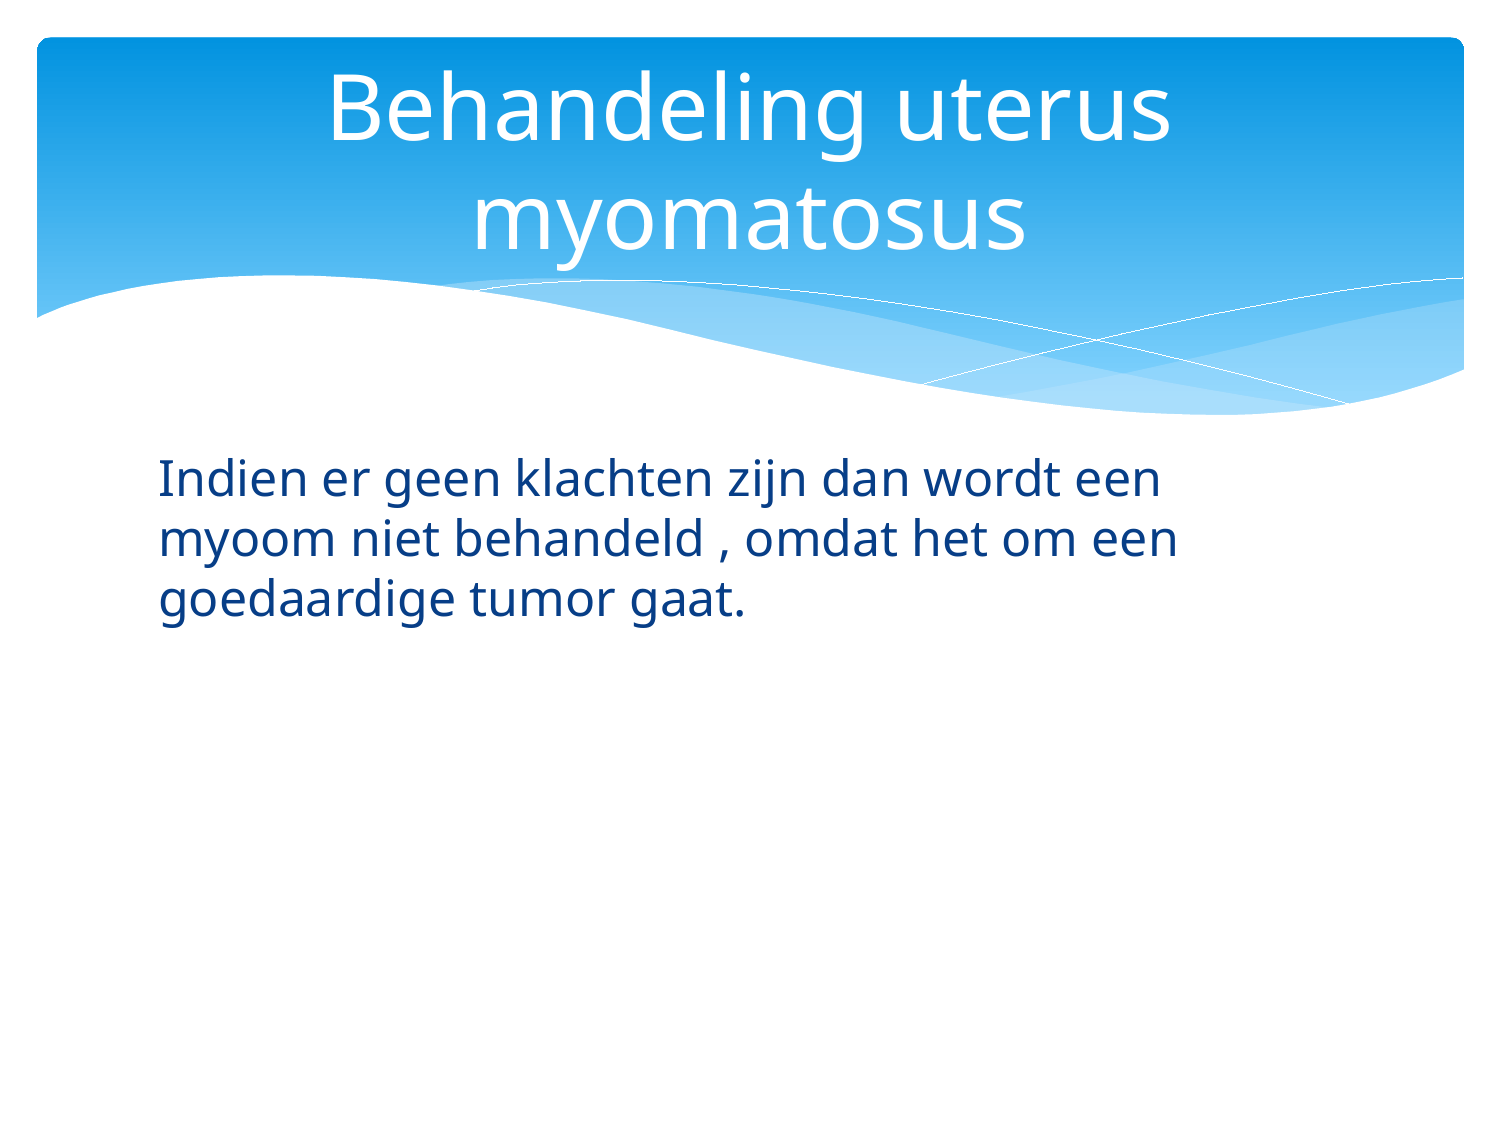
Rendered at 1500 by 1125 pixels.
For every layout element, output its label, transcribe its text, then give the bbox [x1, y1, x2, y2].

title Behandeling uterus myomatosus [75, 55, 1425, 261]
list Indien er geen klachten zijn dan wordt een myoom niet behandeld , omdat het om een goedaardige tumor gaat. [143, 438, 1359, 1005]
